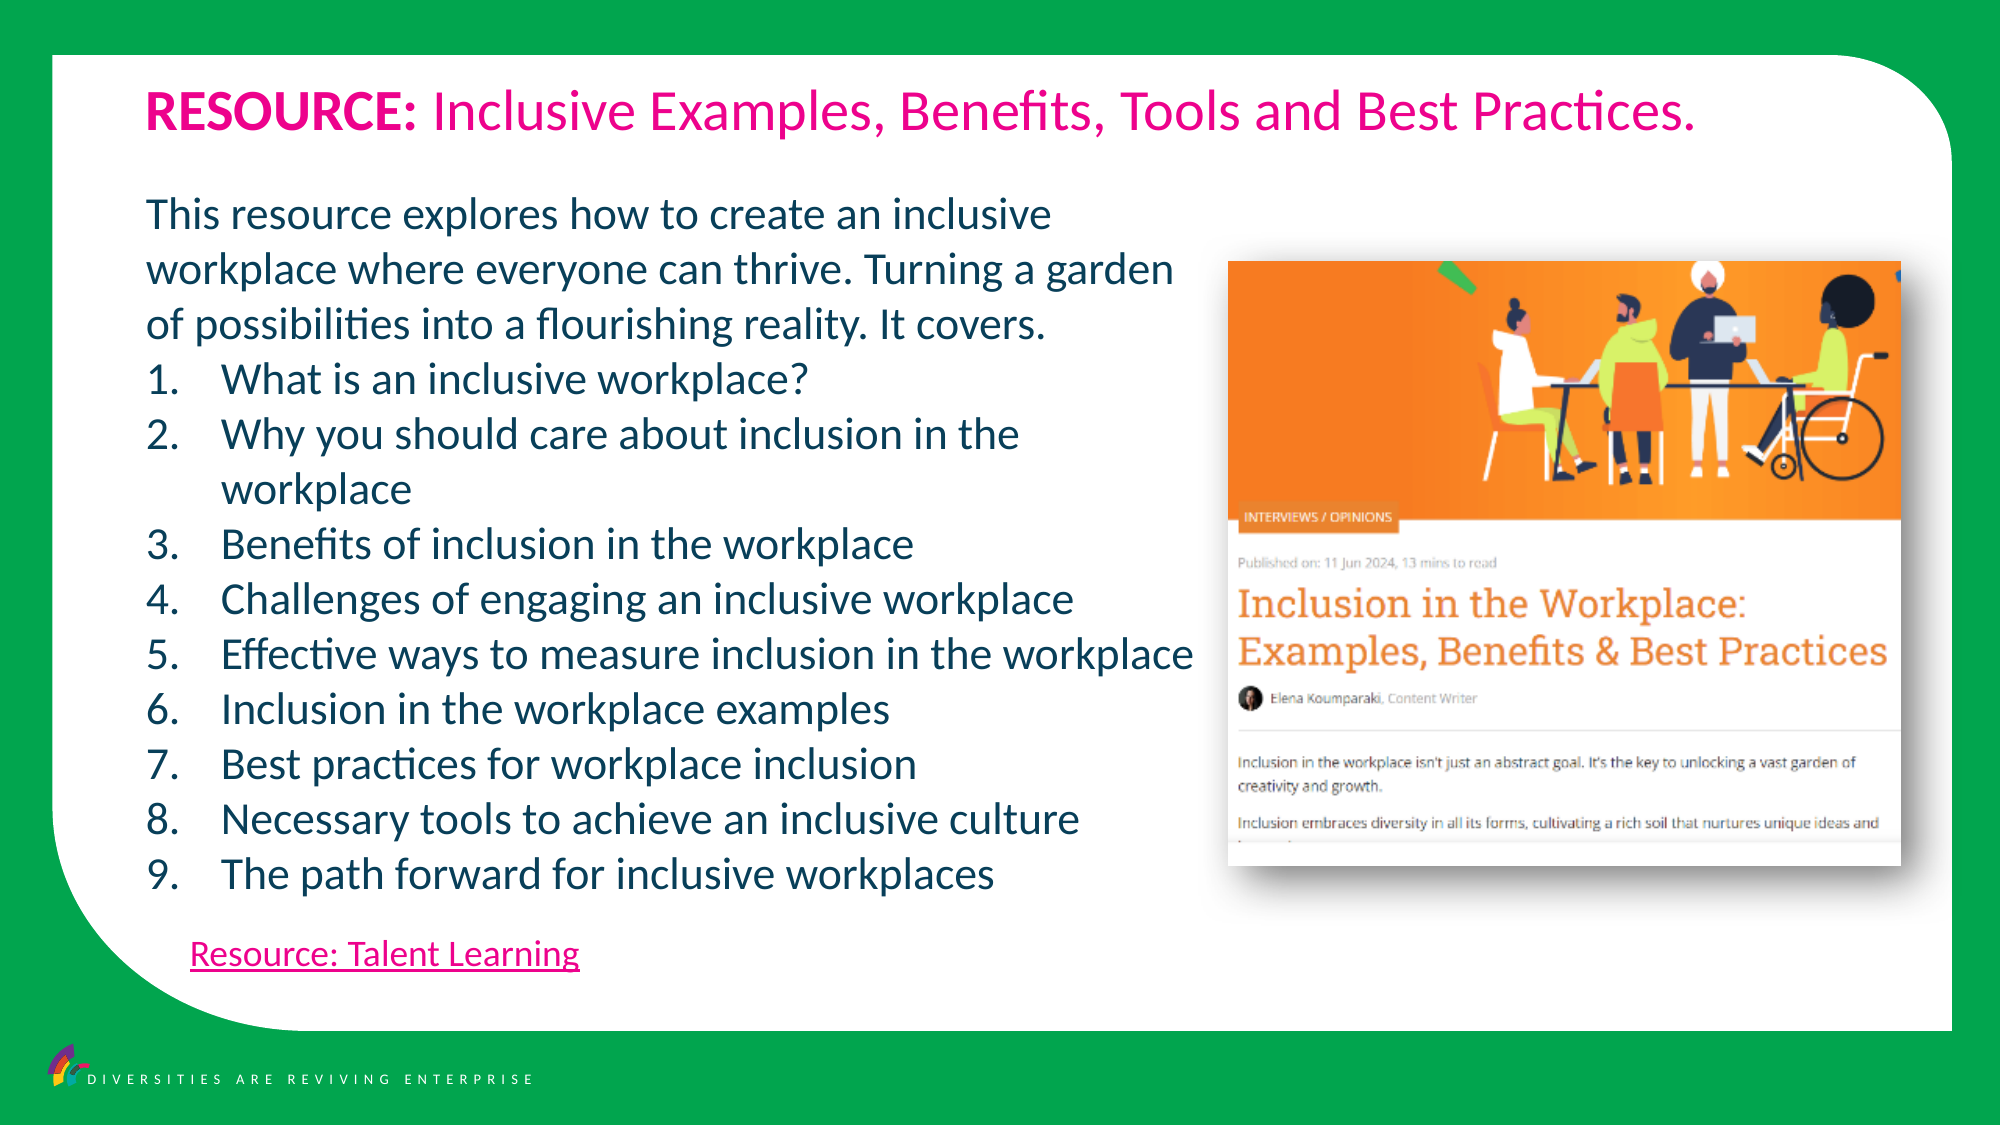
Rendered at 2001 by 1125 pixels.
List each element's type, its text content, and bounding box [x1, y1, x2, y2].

text_box Resource: Talent Learning [174, 922, 1304, 982]
picture [1228, 261, 1901, 866]
list RESOURCE: Inclusive Examples, Benefits, Tools and Best Practices. [130, 72, 1869, 205]
list This resource explores how to create an inclusive workplace where everyone can thrive. Turning a garden of possibilities into a flourishing reality. It covers. What is an inclusive workplace? Why you should care about inclusion in the workplace Benefits of inclusion in the workplace Challenges of engaging an inclusive workplace Effective ways to measure inclusion in the workplace Inclusion in the workplace examples Best practices for workplace inclusion Necessary tools to achieve an inclusive culture The path forward for inclusive workplaces [130, 205, 1229, 809]
